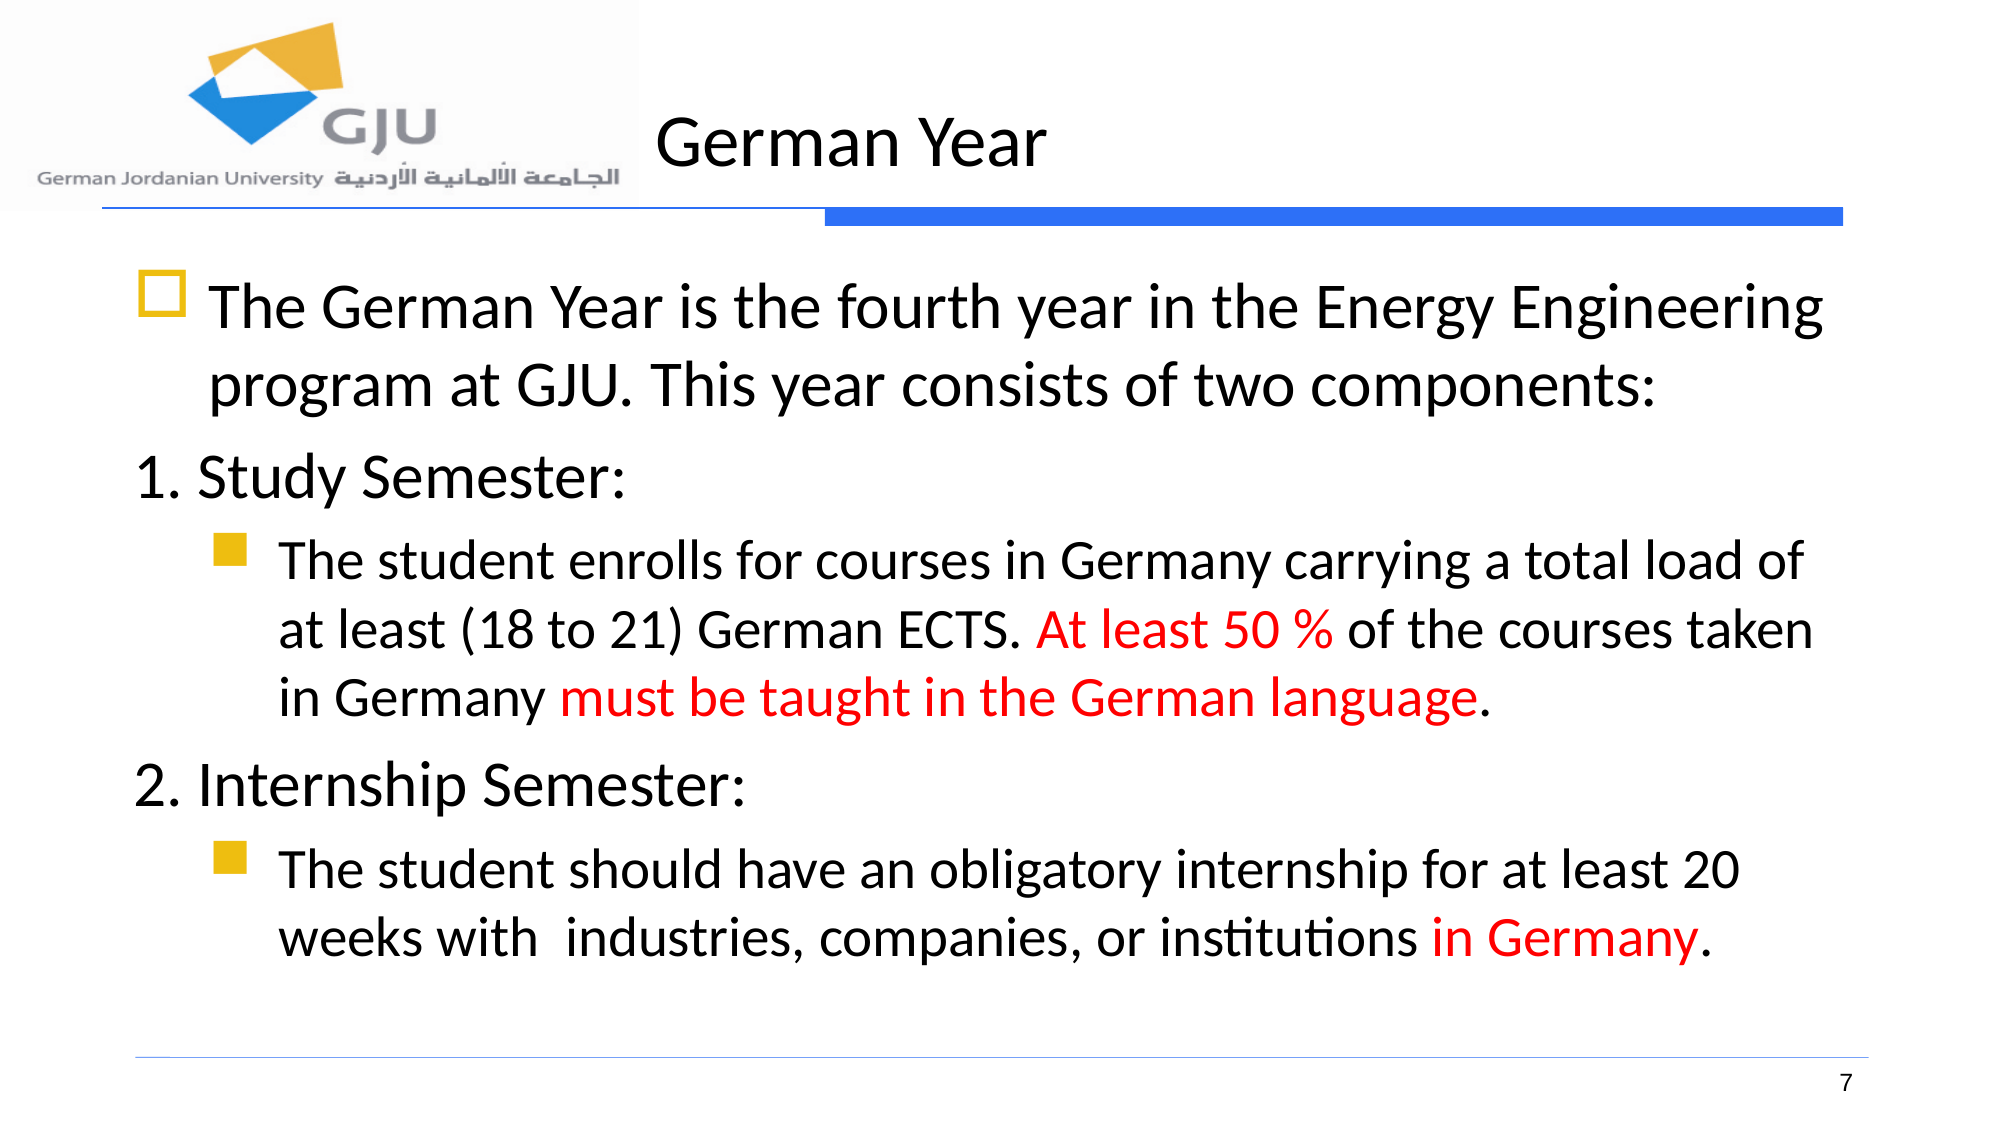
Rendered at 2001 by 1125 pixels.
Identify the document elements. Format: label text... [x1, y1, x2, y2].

title German Year [640, 35, 1875, 189]
list The German Year is the fourth year in the Energy Engineering program at GJU. This year consists of two components: 1. Study Semester: The student enrolls for courses in Germany carrying a total load of at least (18 to 21) German ECTS. At least 50 % of the courses taken in Germany must be taught in the German language. 2. Internship Semester: The student should have an obligatory internship for at least 20 weeks with industries, companies, or institutions in Germany. [118, 255, 1868, 1047]
slide_number 7 [1434, 1058, 1869, 1105]
picture [0, 0, 639, 211]
